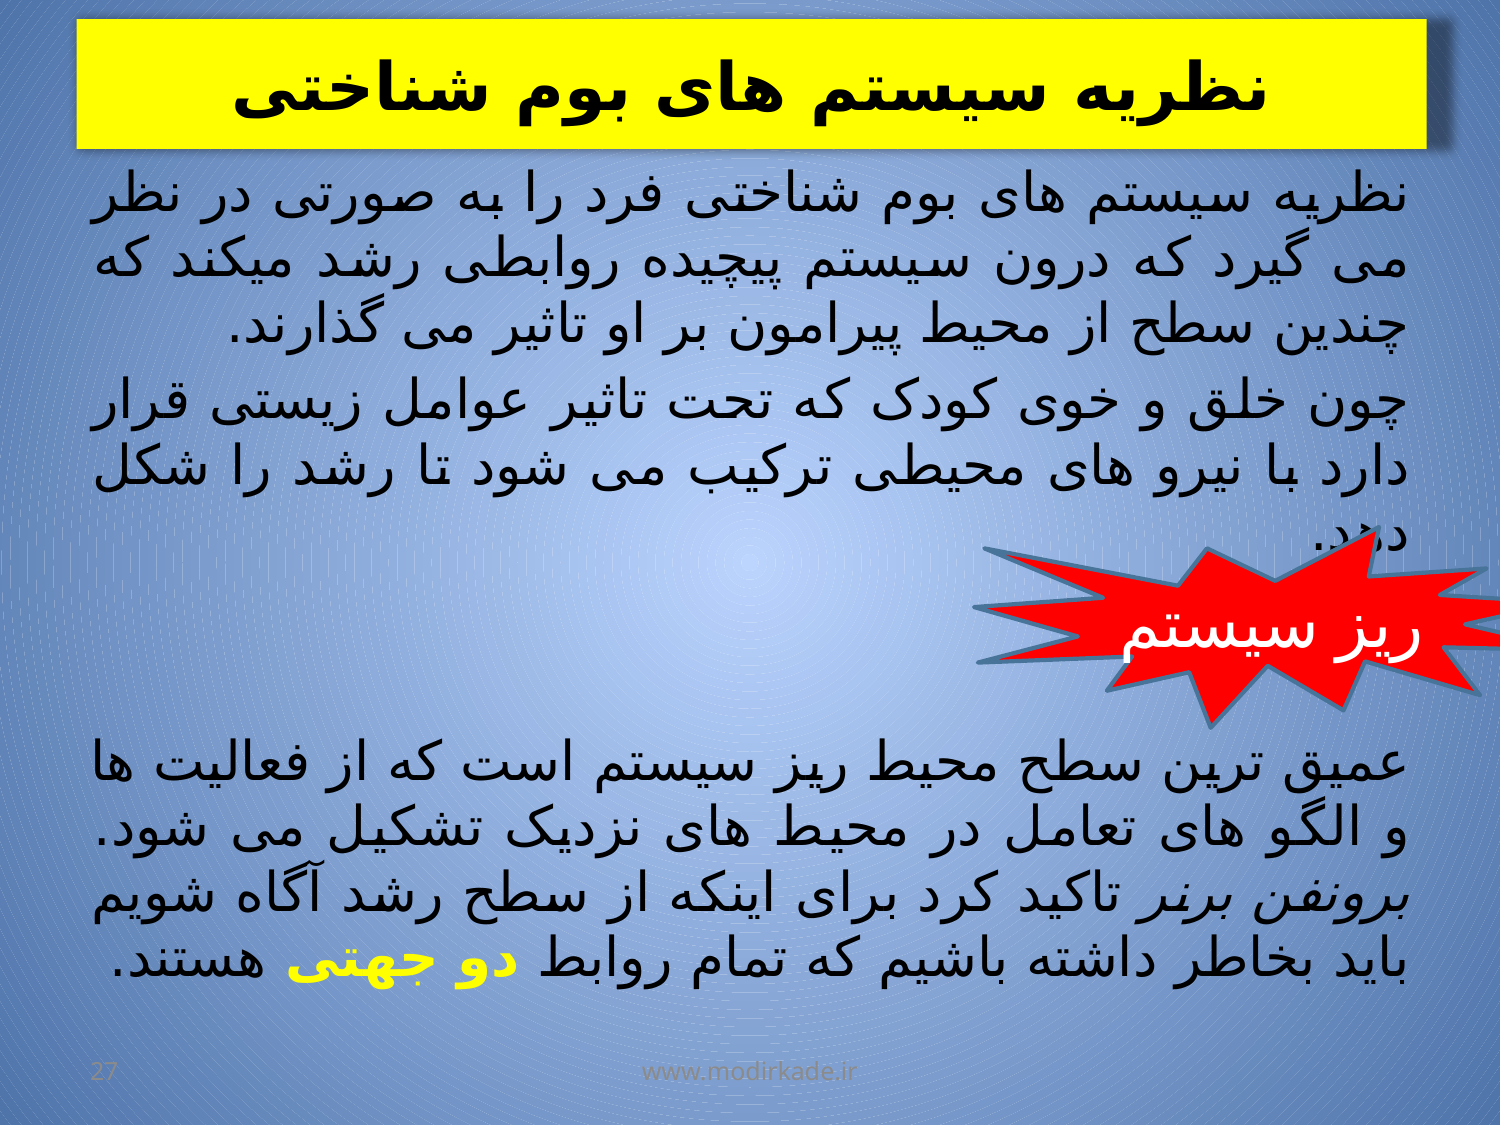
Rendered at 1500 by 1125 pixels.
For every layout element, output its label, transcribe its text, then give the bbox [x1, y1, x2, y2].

footer www.modirkade.ir [512, 1042, 988, 1103]
list نظریه سیستم های بوم شناختی فرد را به صورتی در نظر می گیرد که درون سیستم پیچیده روابطی رشد میکند که چندین سطح از محیط پیرامون بر او تاثیر می گذارند. چون خلق و خوی کودک که تحت تاثیر عوامل زیستی قرار دارد با نیرو های محیطی ترکیب می شود تا رشد را شکل دهد. عمیق ترین سطح محیط ریز سیستم است که از فعالیت ها و الگو های تعامل در محیط های نزدیک تشکیل می شود. برونفن برنر تاکید کرد برای اینکه از سطح رشد آگاه شویم باید بخاطر داشته باشیم که تمام روابط دو جهتی هستند. [75, 149, 1425, 1059]
slide_number 27 [75, 1042, 425, 1103]
title نظریه سیستم های بوم شناختی [76, 19, 1427, 149]
text_box ریز سیستم [971, 525, 1500, 730]
